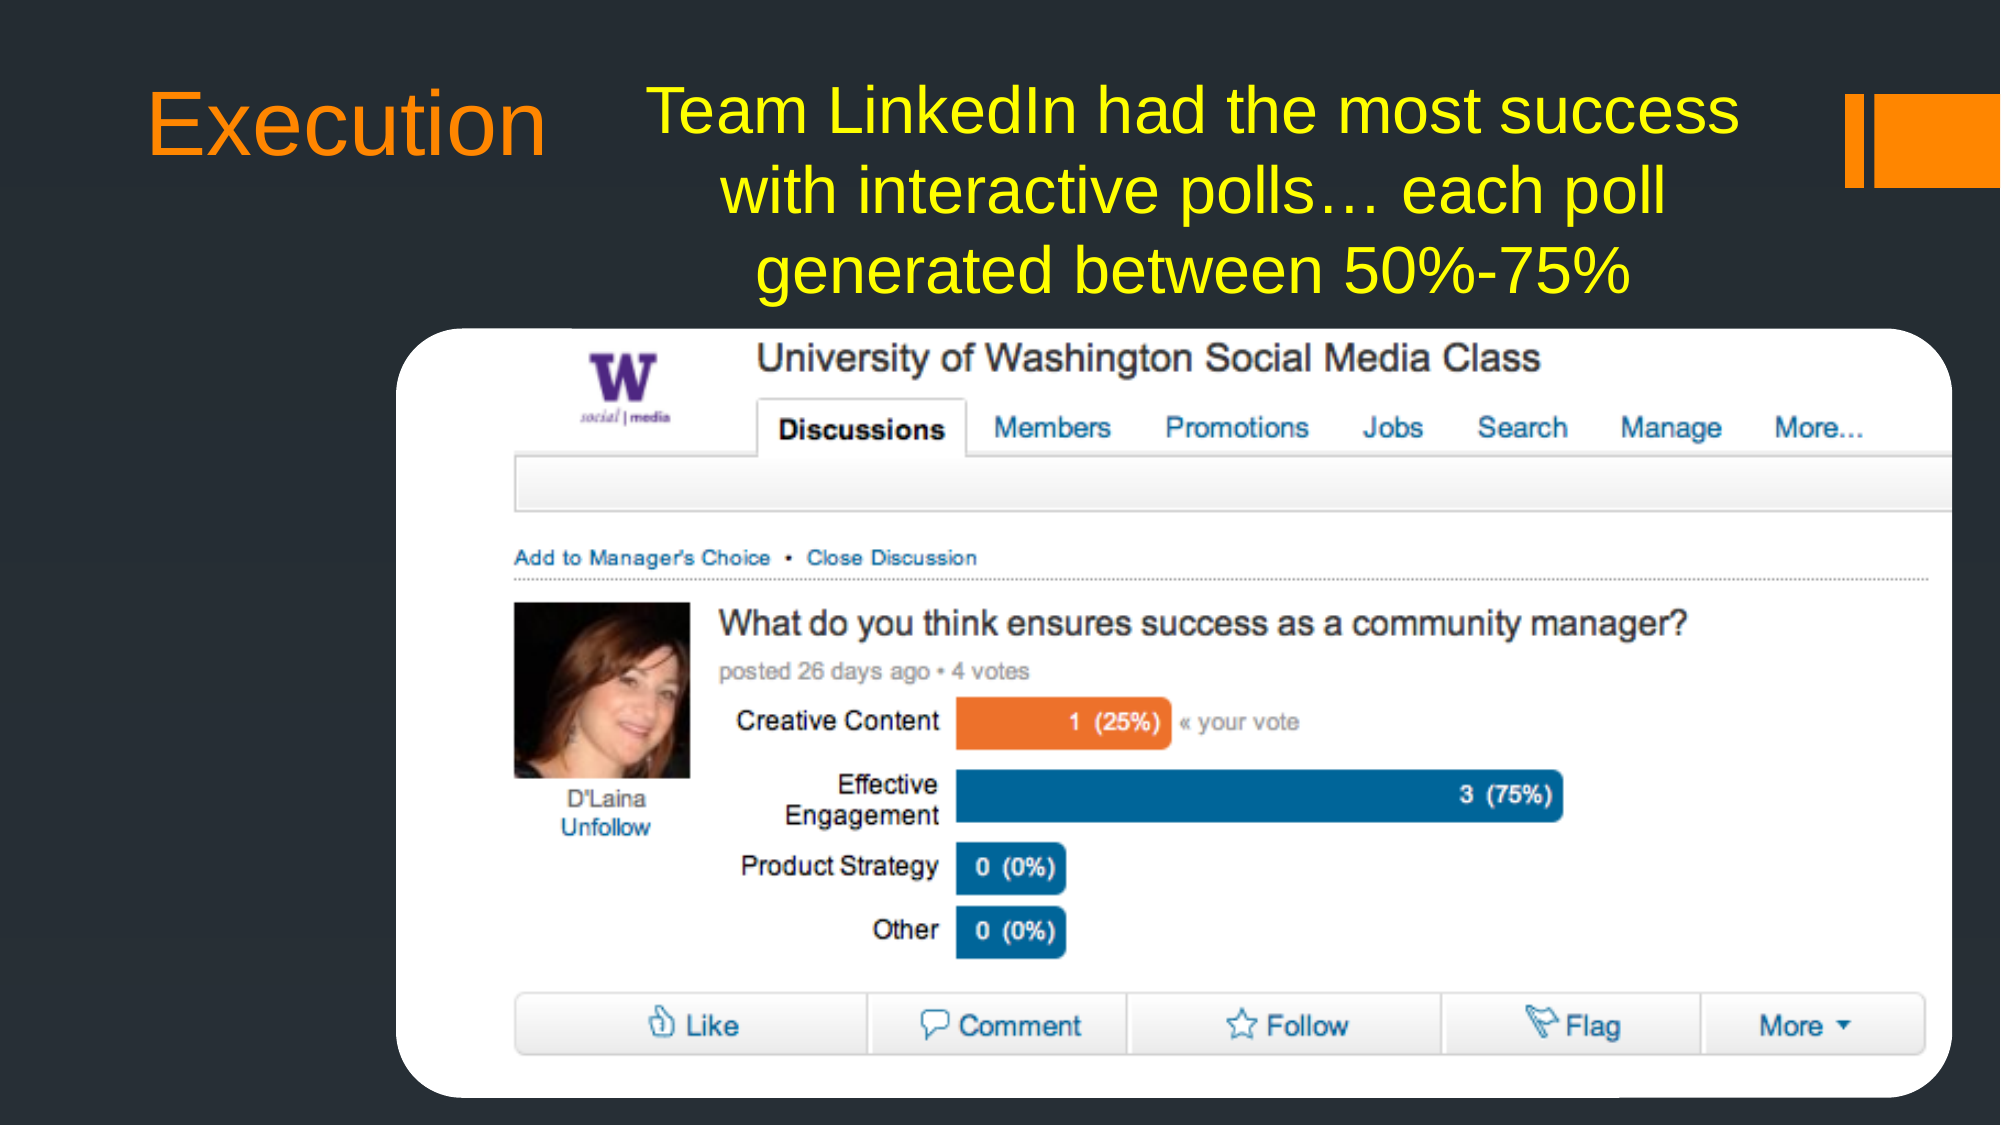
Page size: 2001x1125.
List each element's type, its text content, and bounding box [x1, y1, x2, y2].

text_box Execution [130, 56, 564, 182]
picture [395, 327, 1953, 1099]
title Team LinkedIn had the most success with interactive polls… each poll generated between 50%-75% [578, 0, 1810, 314]
